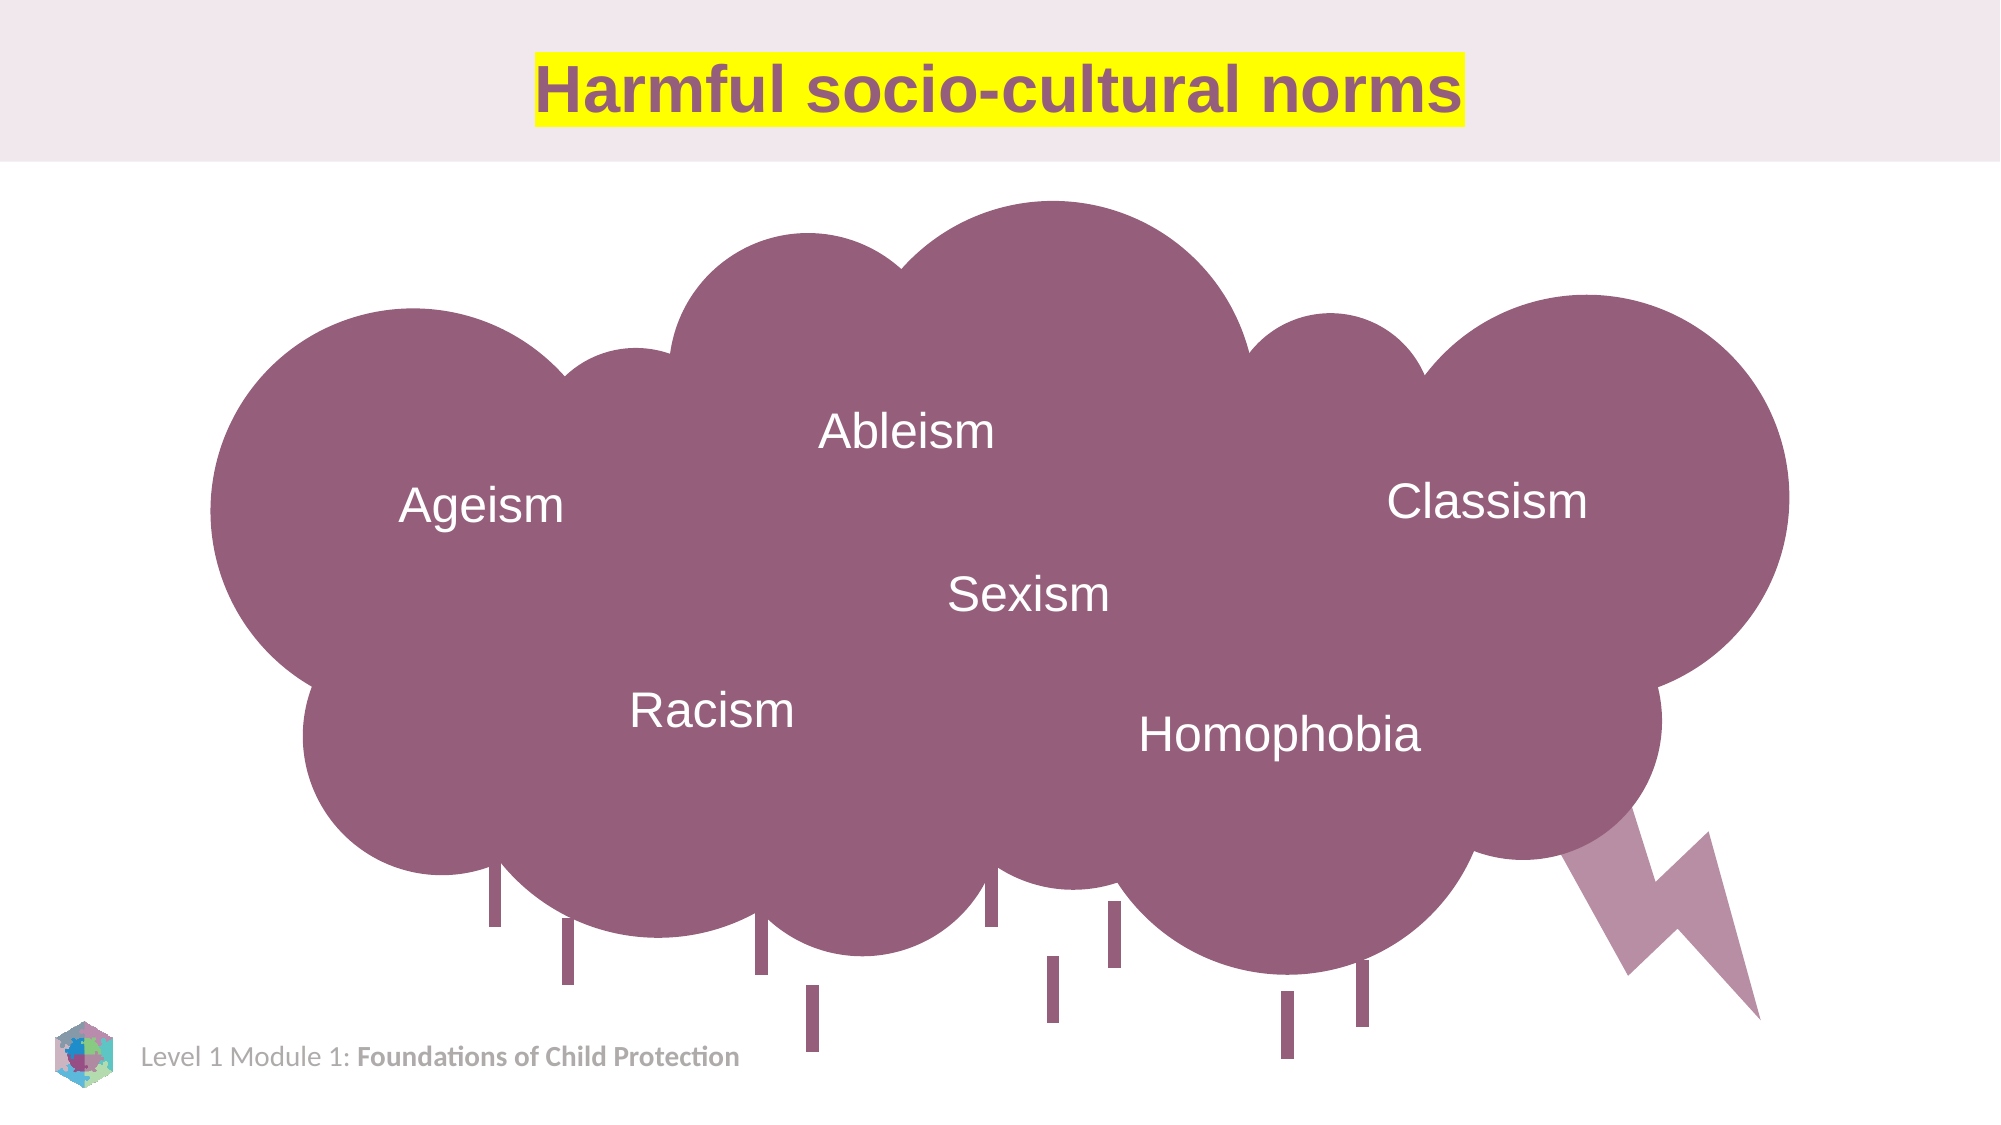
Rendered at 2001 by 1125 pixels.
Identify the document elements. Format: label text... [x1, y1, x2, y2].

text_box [210, 200, 1790, 1059]
picture [55, 1021, 113, 1088]
title Harmful socio-cultural norms [137, 19, 1863, 163]
